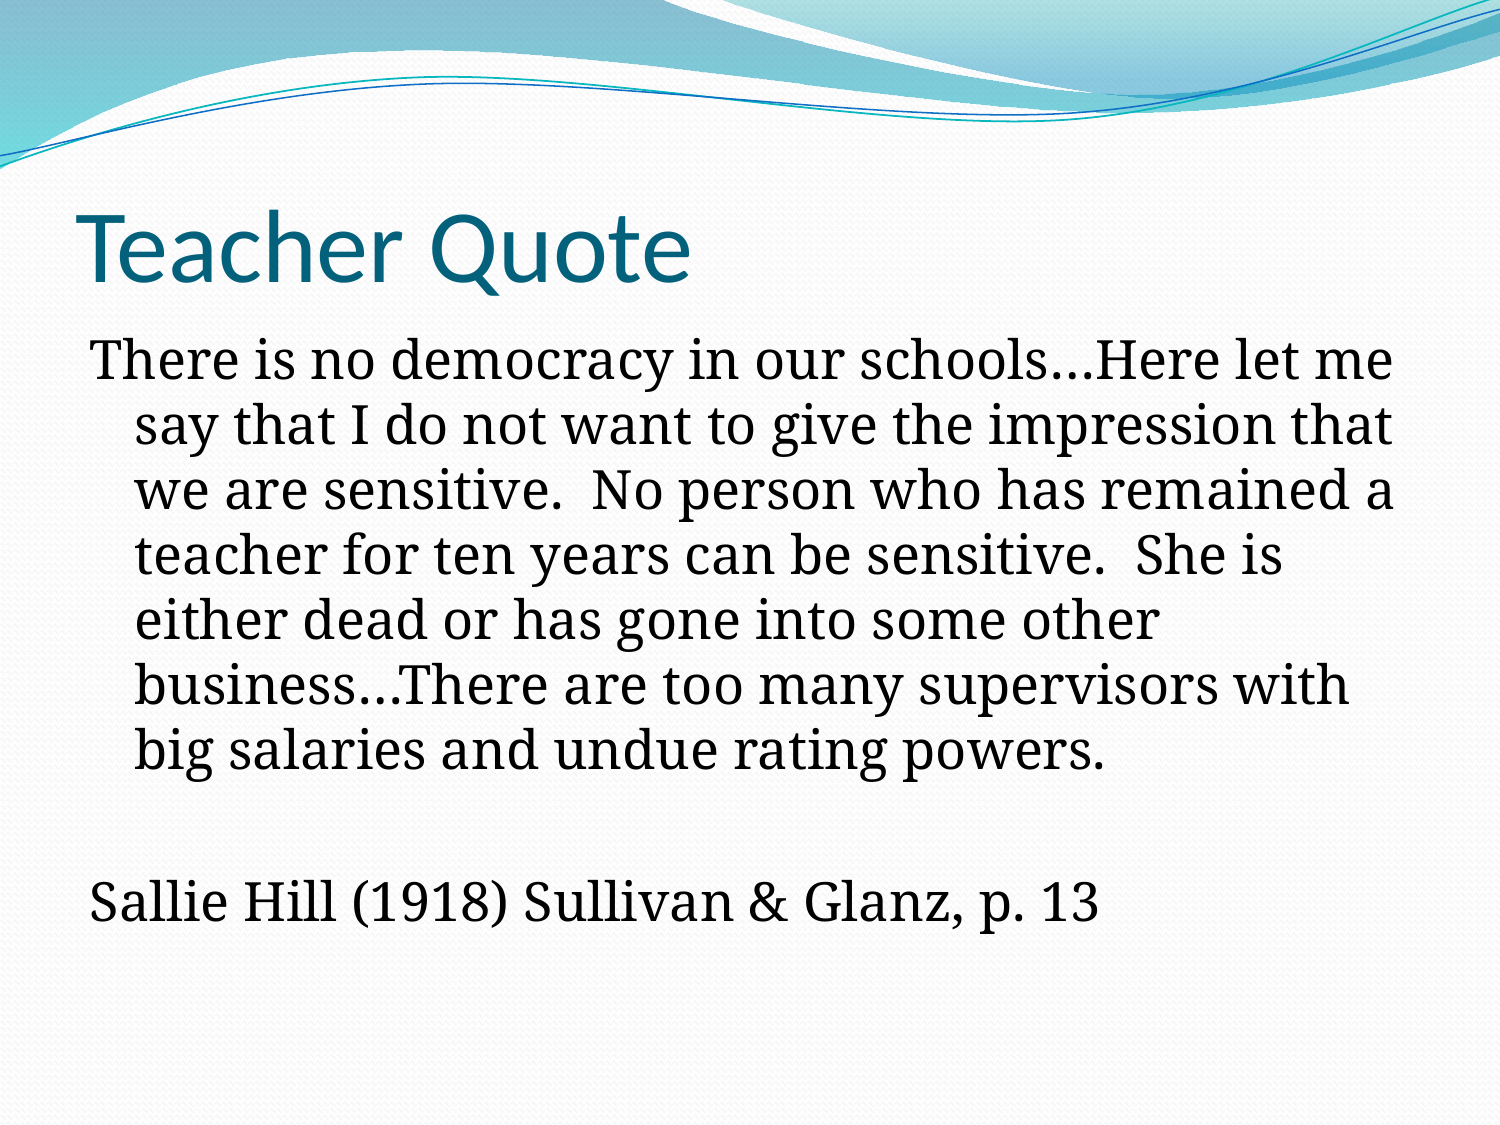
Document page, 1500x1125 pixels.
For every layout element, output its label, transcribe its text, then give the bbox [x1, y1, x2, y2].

title Teacher Quote [75, 115, 1425, 303]
list There is no democracy in our schools…Here let me say that I do not want to give the impression that we are sensitive. No person who has remained a teacher for ten years can be sensitive. She is either dead or has gone into some other business…There are too many supervisors with big salaries and undue rating powers. Sallie Hill (1918) Sullivan & Glanz, p. 13 [75, 317, 1425, 1038]
